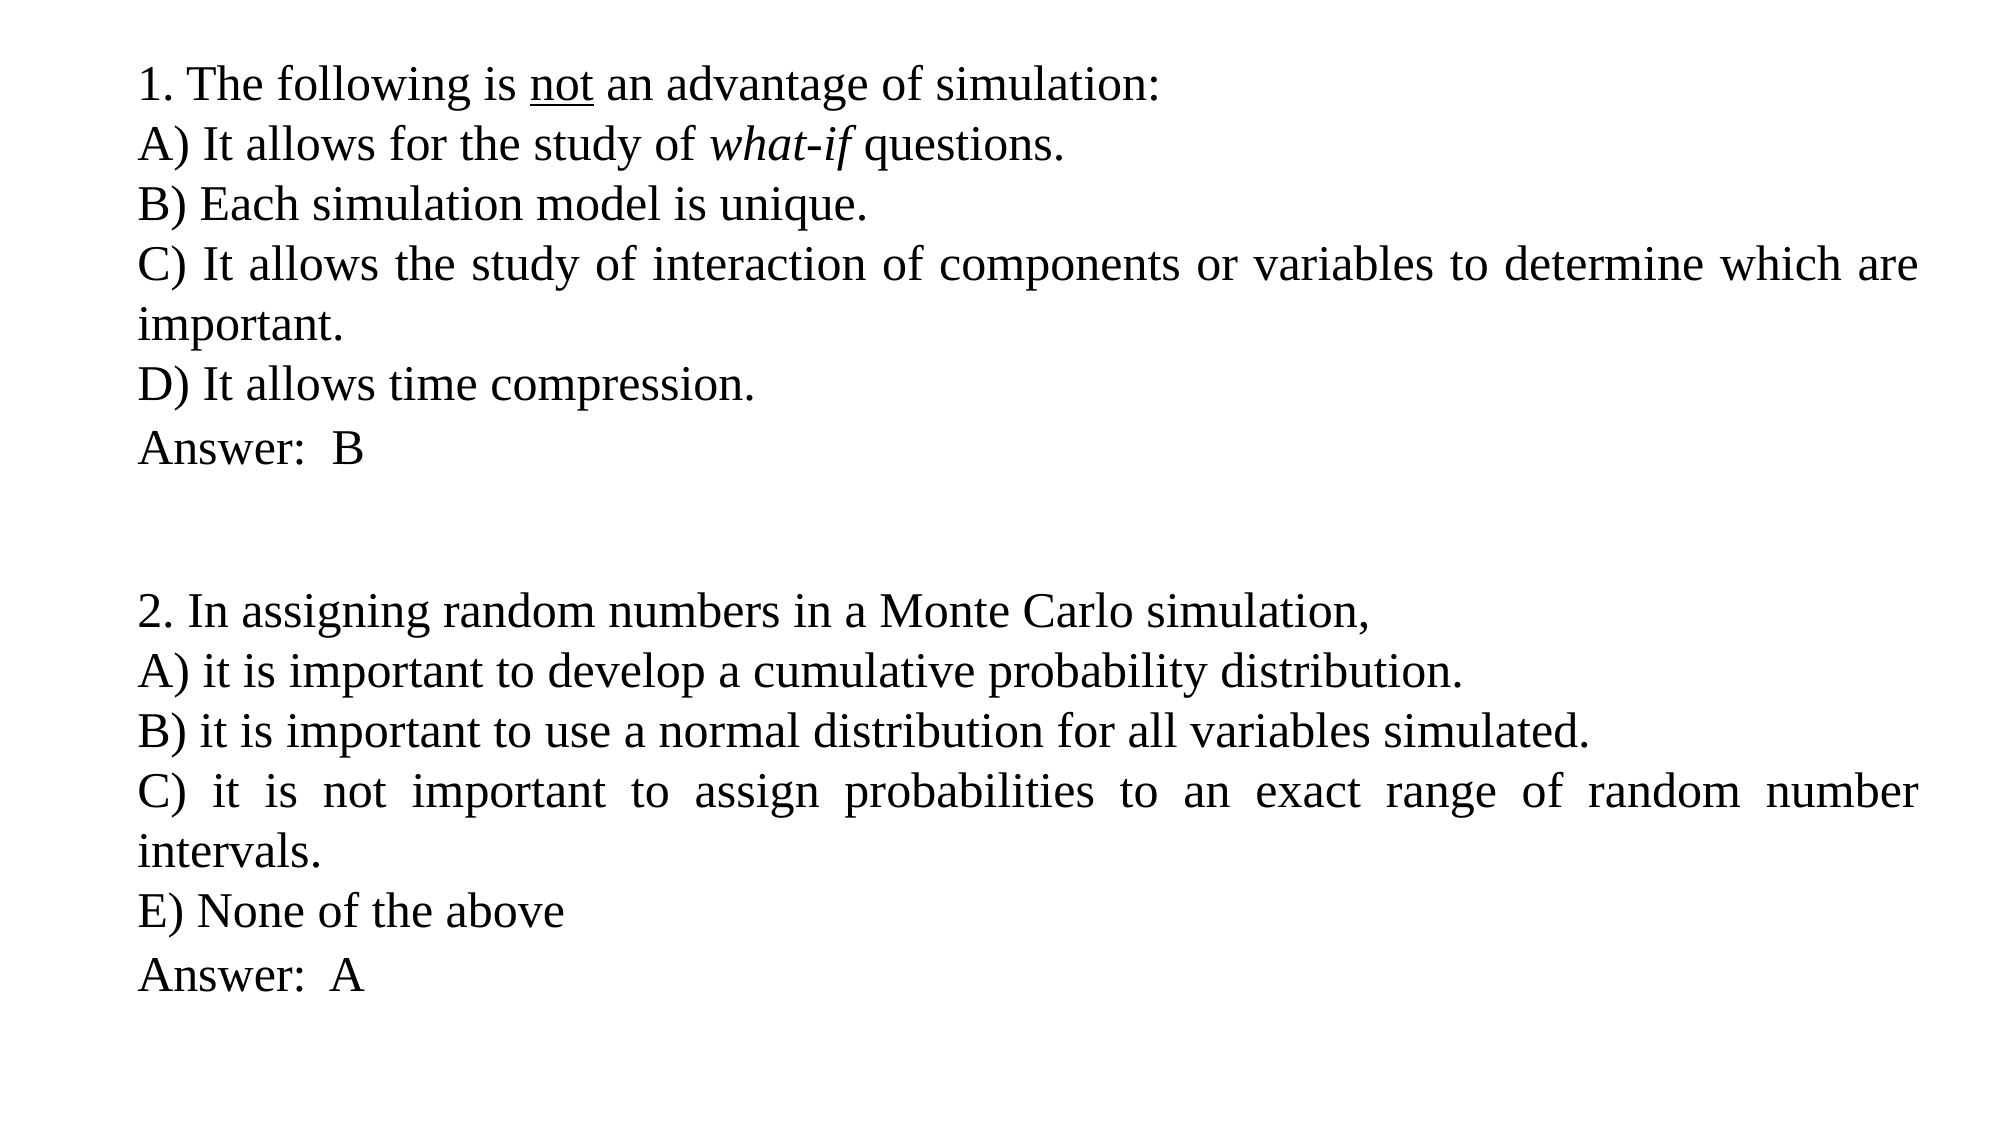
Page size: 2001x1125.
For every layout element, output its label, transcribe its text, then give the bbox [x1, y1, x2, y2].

text_box 1. The following is not an advantage of simulation: A) It allows for the study of what-if questions. B) Each simulation model is unique. C) It allows the study of interaction of components or variables to determine which are important. D) It allows time compression. Answer: B [122, 43, 1936, 483]
text_box 2. In assigning random numbers in a Monte Carlo simulation, A) it is important to develop a cumulative probability distribution. B) it is important to use a normal distribution for all variables simulated. C) it is not important to assign probabilities to an exact range of random number intervals. E) None of the above Answer: A [122, 570, 1936, 1009]
